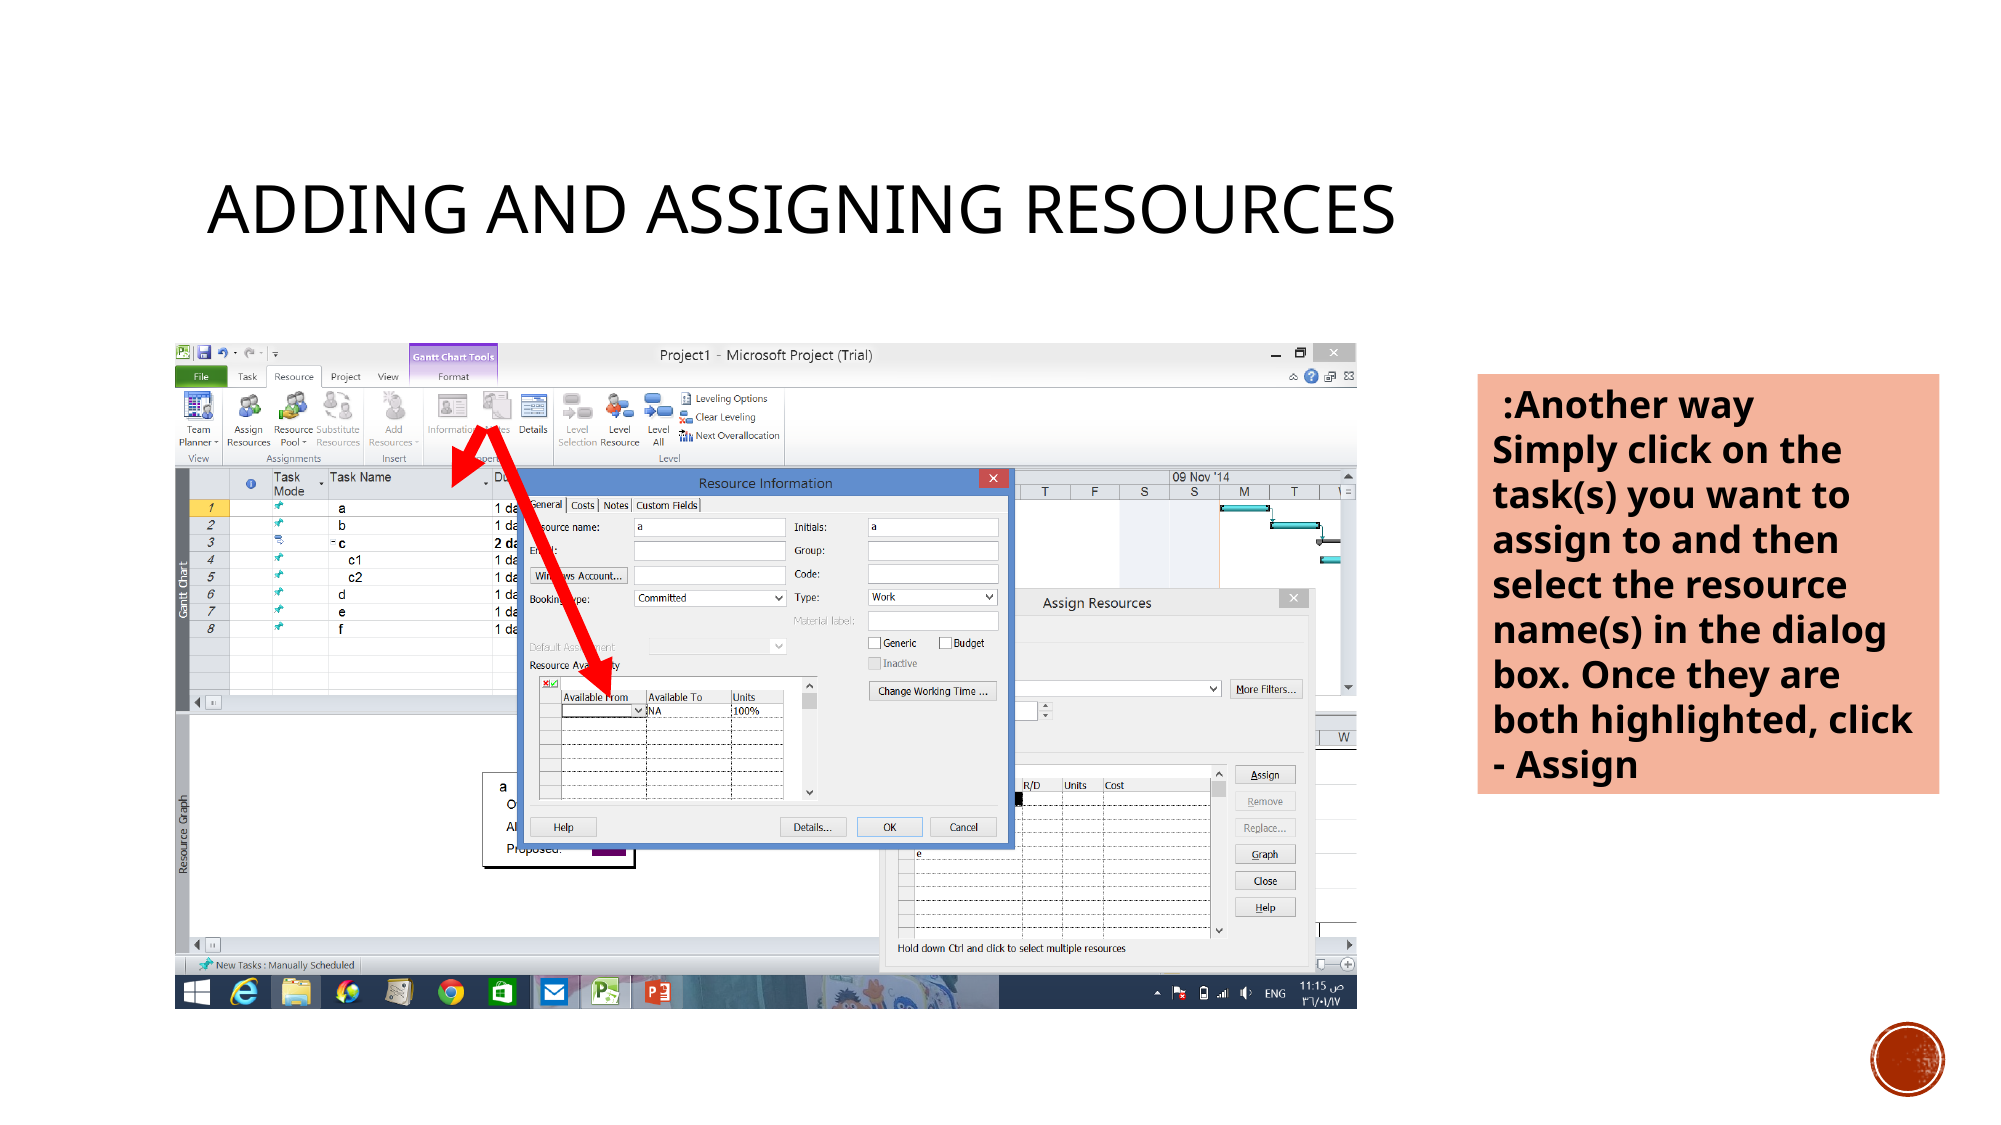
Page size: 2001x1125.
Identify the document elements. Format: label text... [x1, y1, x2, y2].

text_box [454, 429, 482, 486]
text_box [493, 429, 608, 696]
text_box Another way: Simply click on the task(s) you want to assign to and then select the resource name(s) in the dialog box. Once they are both highlighted, click Assign - [1477, 374, 1940, 794]
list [178, 346, 1355, 1005]
title Adding and assigning resources [175, 79, 1826, 344]
